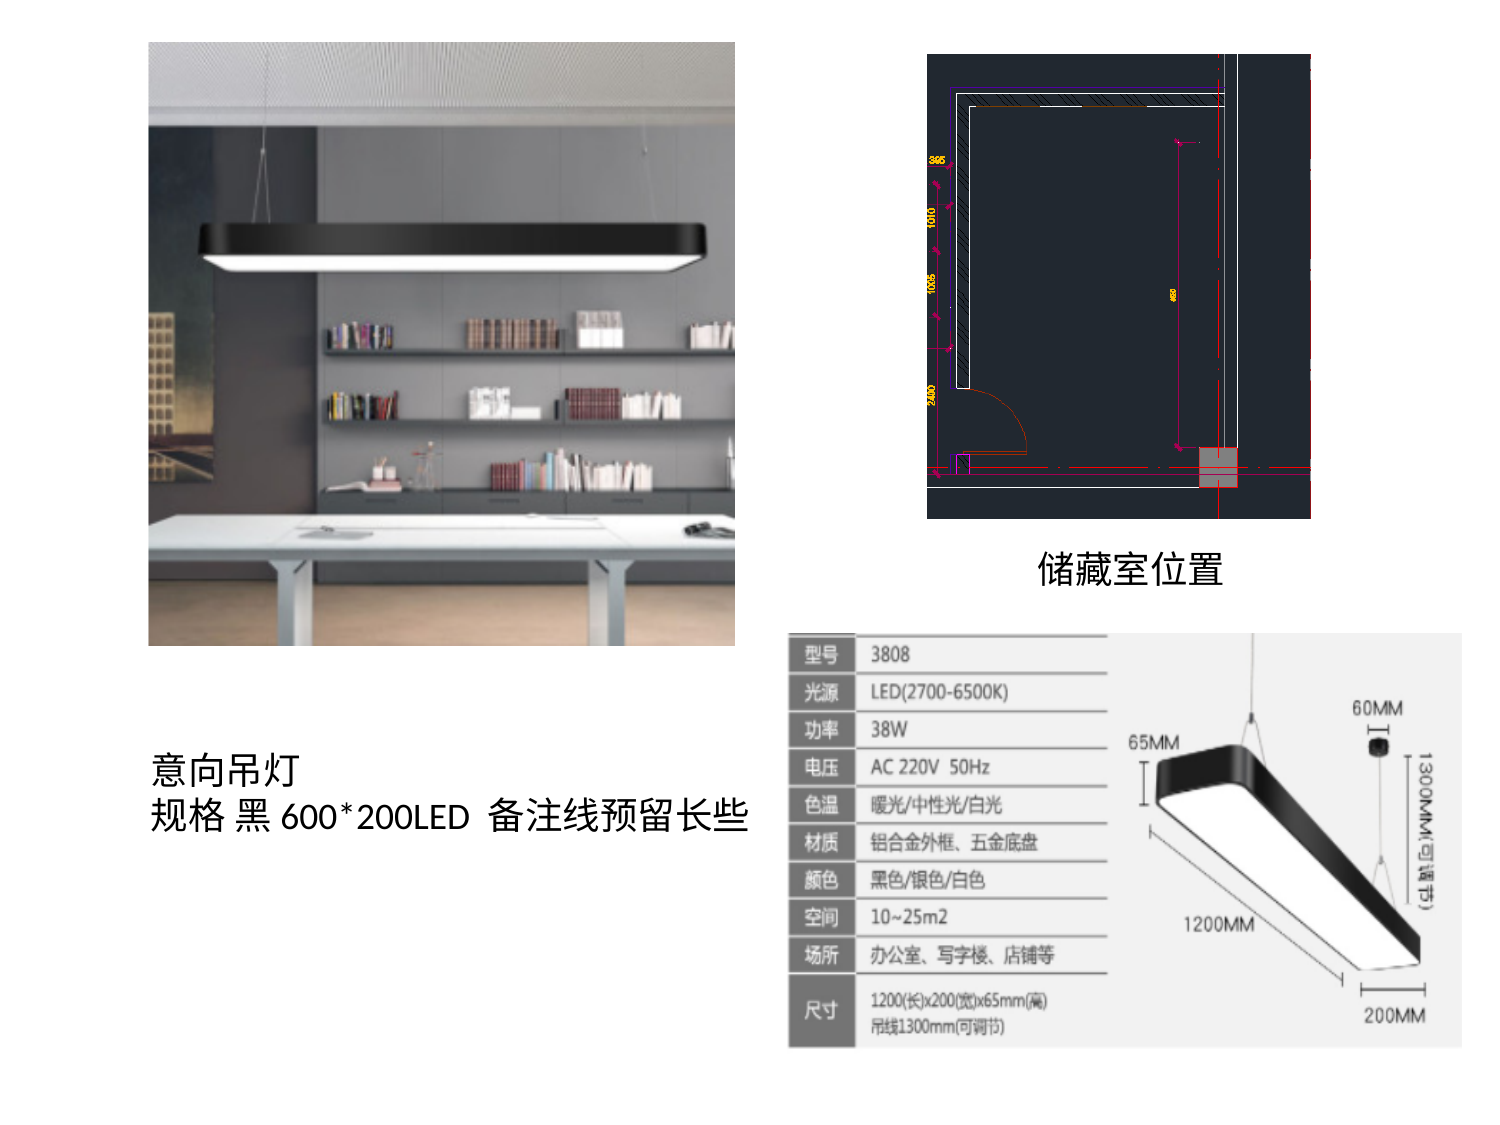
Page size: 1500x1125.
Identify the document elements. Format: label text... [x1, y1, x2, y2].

picture [147, 42, 735, 646]
text_box 意向吊灯 规格 黑600*200LED 备注线预留长些 [135, 739, 780, 845]
text_box 储藏室位置 [1022, 538, 1241, 599]
picture [785, 633, 1462, 1059]
picture [926, 54, 1311, 519]
